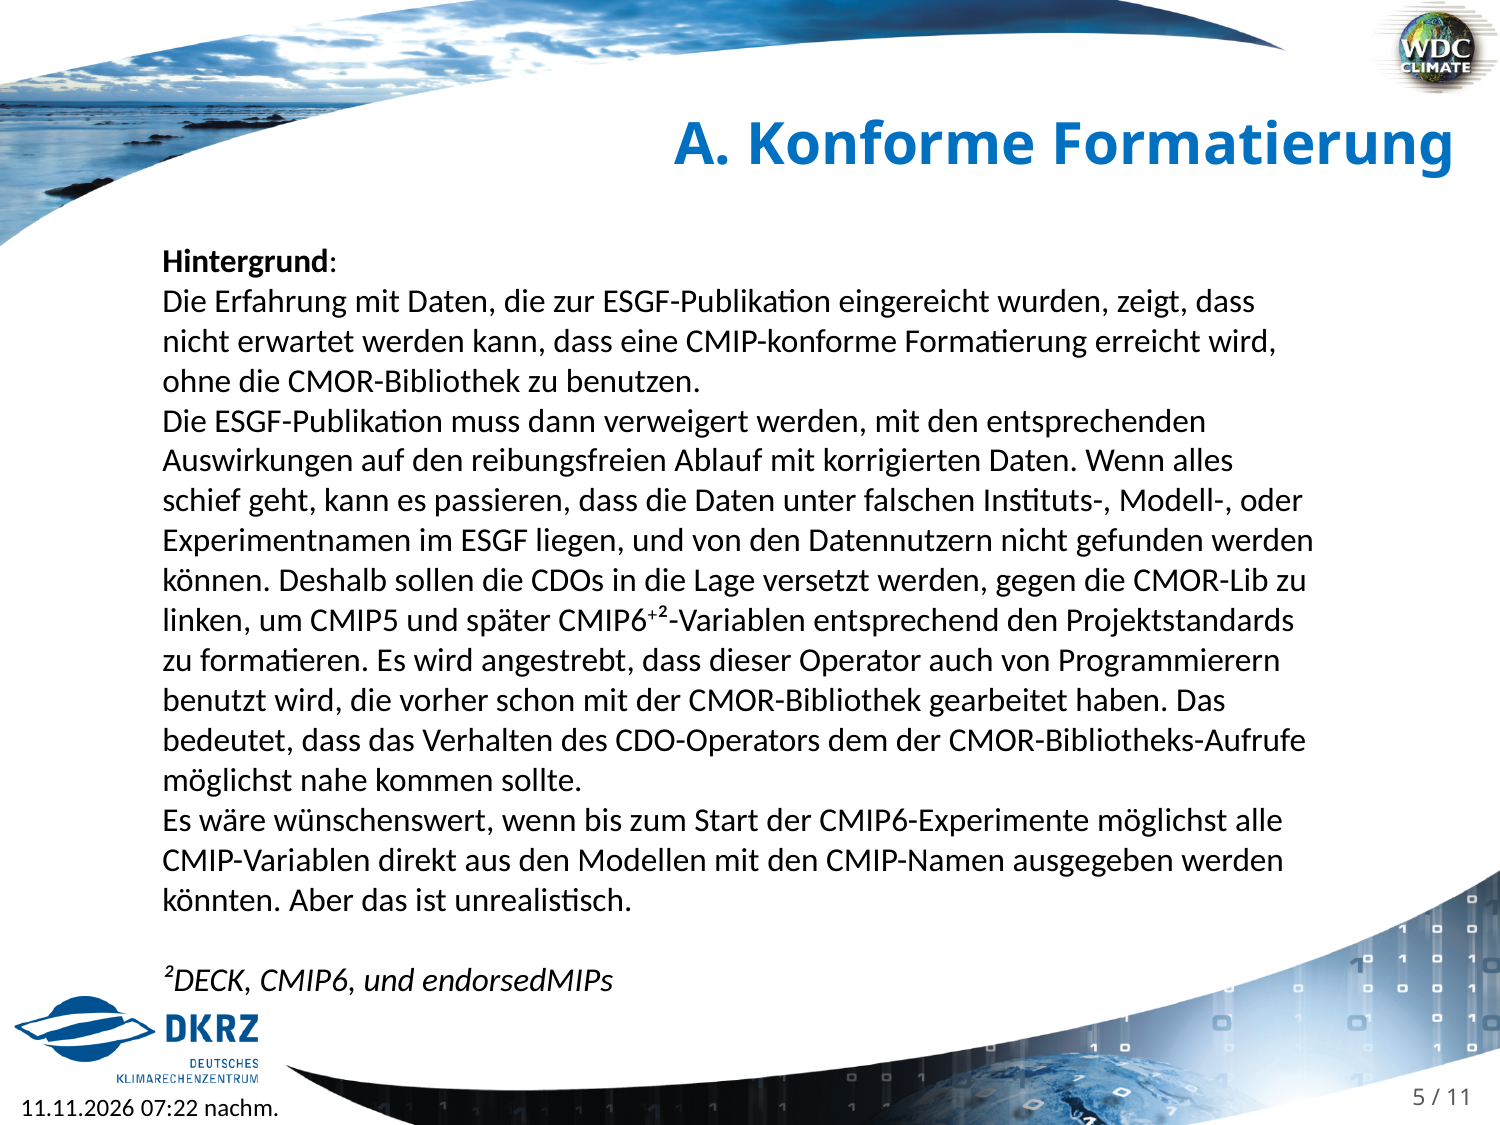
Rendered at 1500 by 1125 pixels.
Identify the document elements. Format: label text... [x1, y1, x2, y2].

text_box A. Konforme Formatierung [194, 98, 1471, 184]
picture [285, 867, 1500, 1125]
picture [14, 996, 258, 1083]
picture [0, 0, 1288, 246]
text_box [507, 851, 659, 1003]
picture [1371, 0, 1500, 94]
text_box Hintergrund: Die Erfahrung mit Daten, die zur ESGF-Publikation eingereicht wurden, zeigt, dass nicht erwartet werden kann, dass eine CMIP-konforme Formatierung erreicht wird, ohne die CMOR-Bibliothek zu benutzen. Die ESGF-Publikation muss dann verweigert werden, mit den entsprechenden Auswirkungen auf den reibungsfreien Ablauf mit korrigierten Daten. Wenn alles schief geht, kann es passieren, dass die Daten unter falschen Instituts-, Modell-, oder Experimentnamen im ESGF liegen, und von den Datennutzern nicht gefunden werden können. Deshalb sollen die CDOs in die Lage versetzt werden, gegen die CMOR-Lib zu linken, um CMIP5 und später CMIP6+²-Variablen entsprechend den Projektstandards zu formatieren. Es wird angestrebt, dass dieser Operator auch von Programmierern benutzt wird, die vorher schon mit der CMOR-Bibliothek gearbeitet haben. Das bedeutet, dass das Verhalten des CDO-Operators dem der CMOR-Bibliotheks-Aufrufe möglichst nahe kommen sollte. Es wäre wünschenswert, wenn bis zum Start der CMIP6-Experimente möglichst alle CMIP-Variablen direkt aus den Modellen mit den CMIP-Namen ausgegeben werden könnten. Aber das ist unrealistisch. ²DECK, CMIP6, und endorsedMIPs [147, 231, 1335, 1045]
